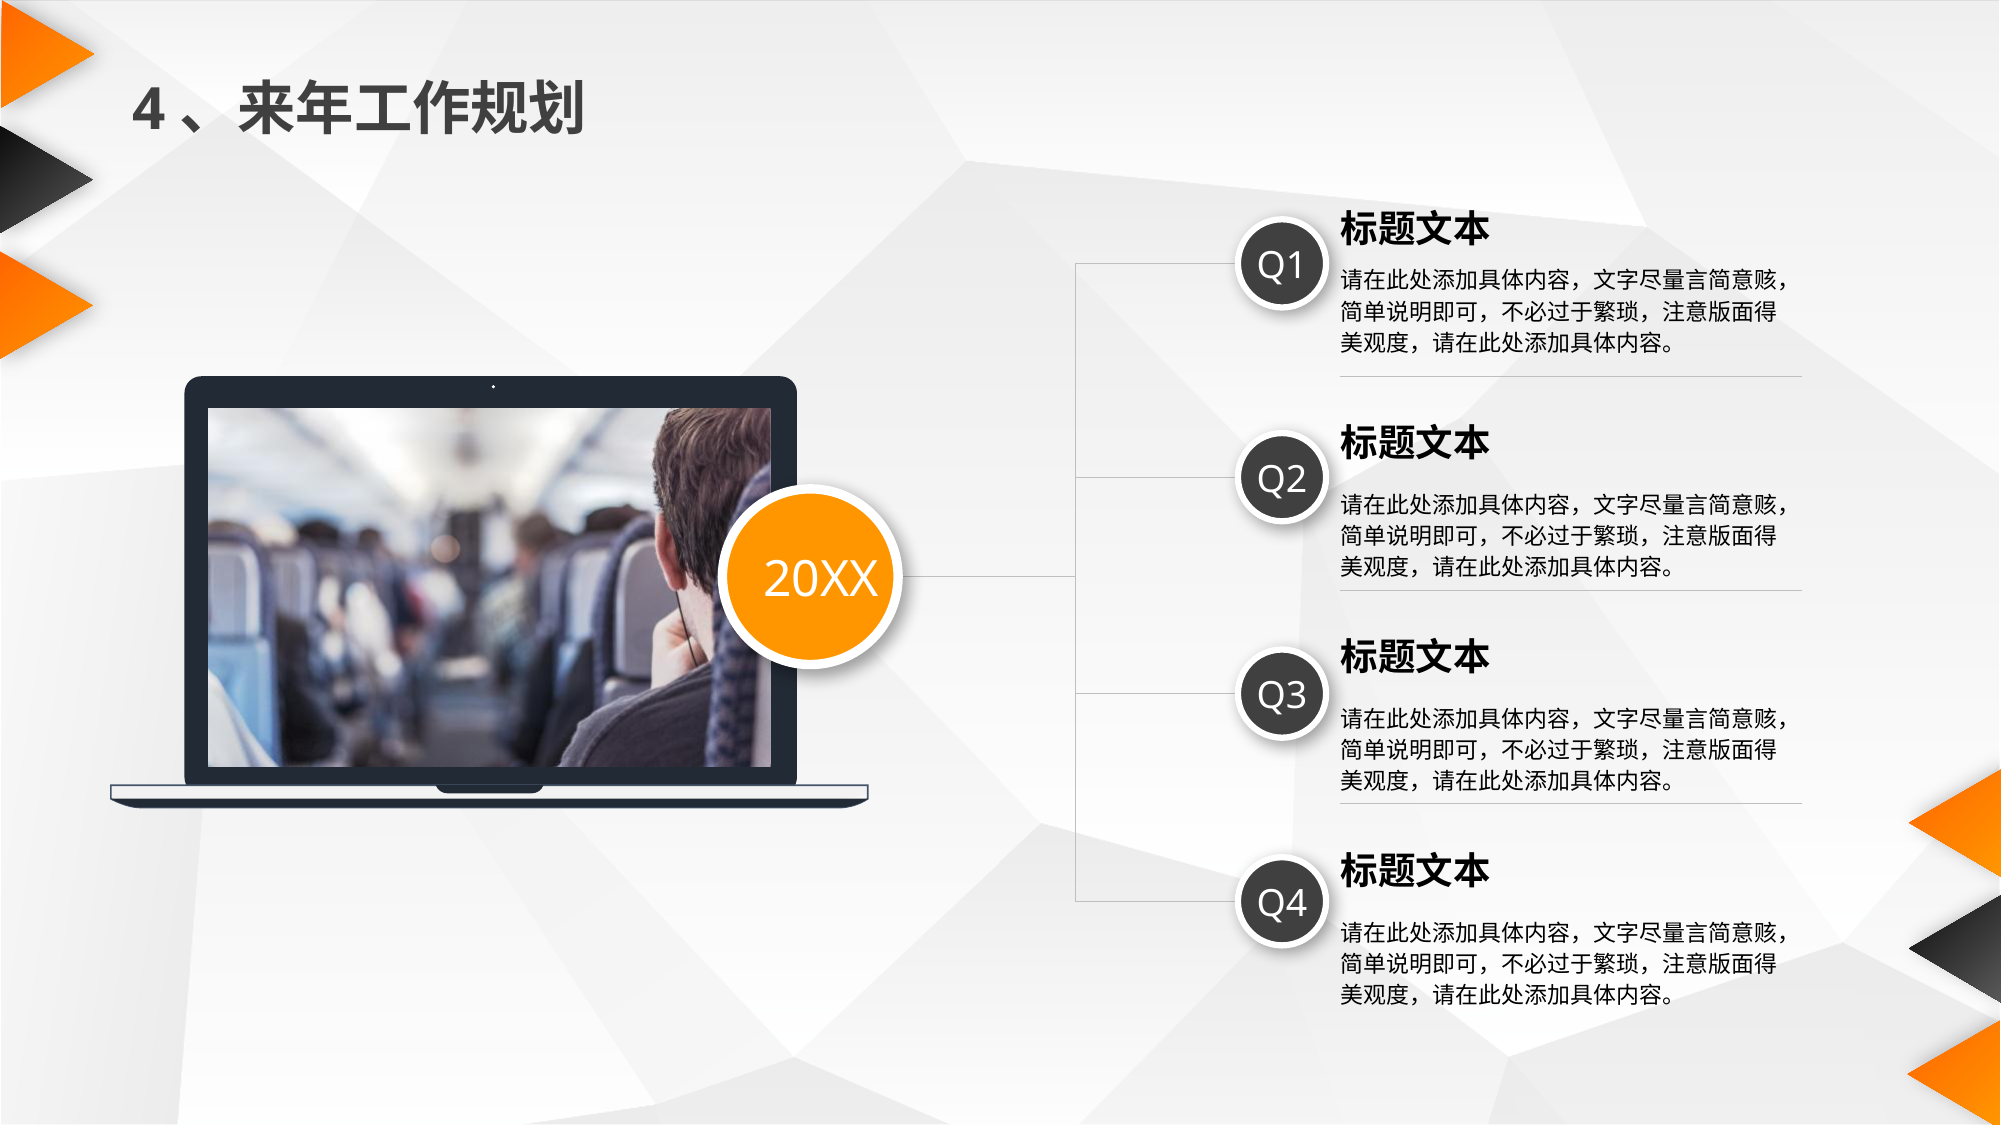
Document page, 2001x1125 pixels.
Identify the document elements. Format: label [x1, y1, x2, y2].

text_box [110, 376, 868, 808]
text_box [0, 132, 227, 227]
text_box [898, 263, 1238, 902]
text_box [1775, 901, 2000, 996]
picture [1, 0, 1999, 1125]
